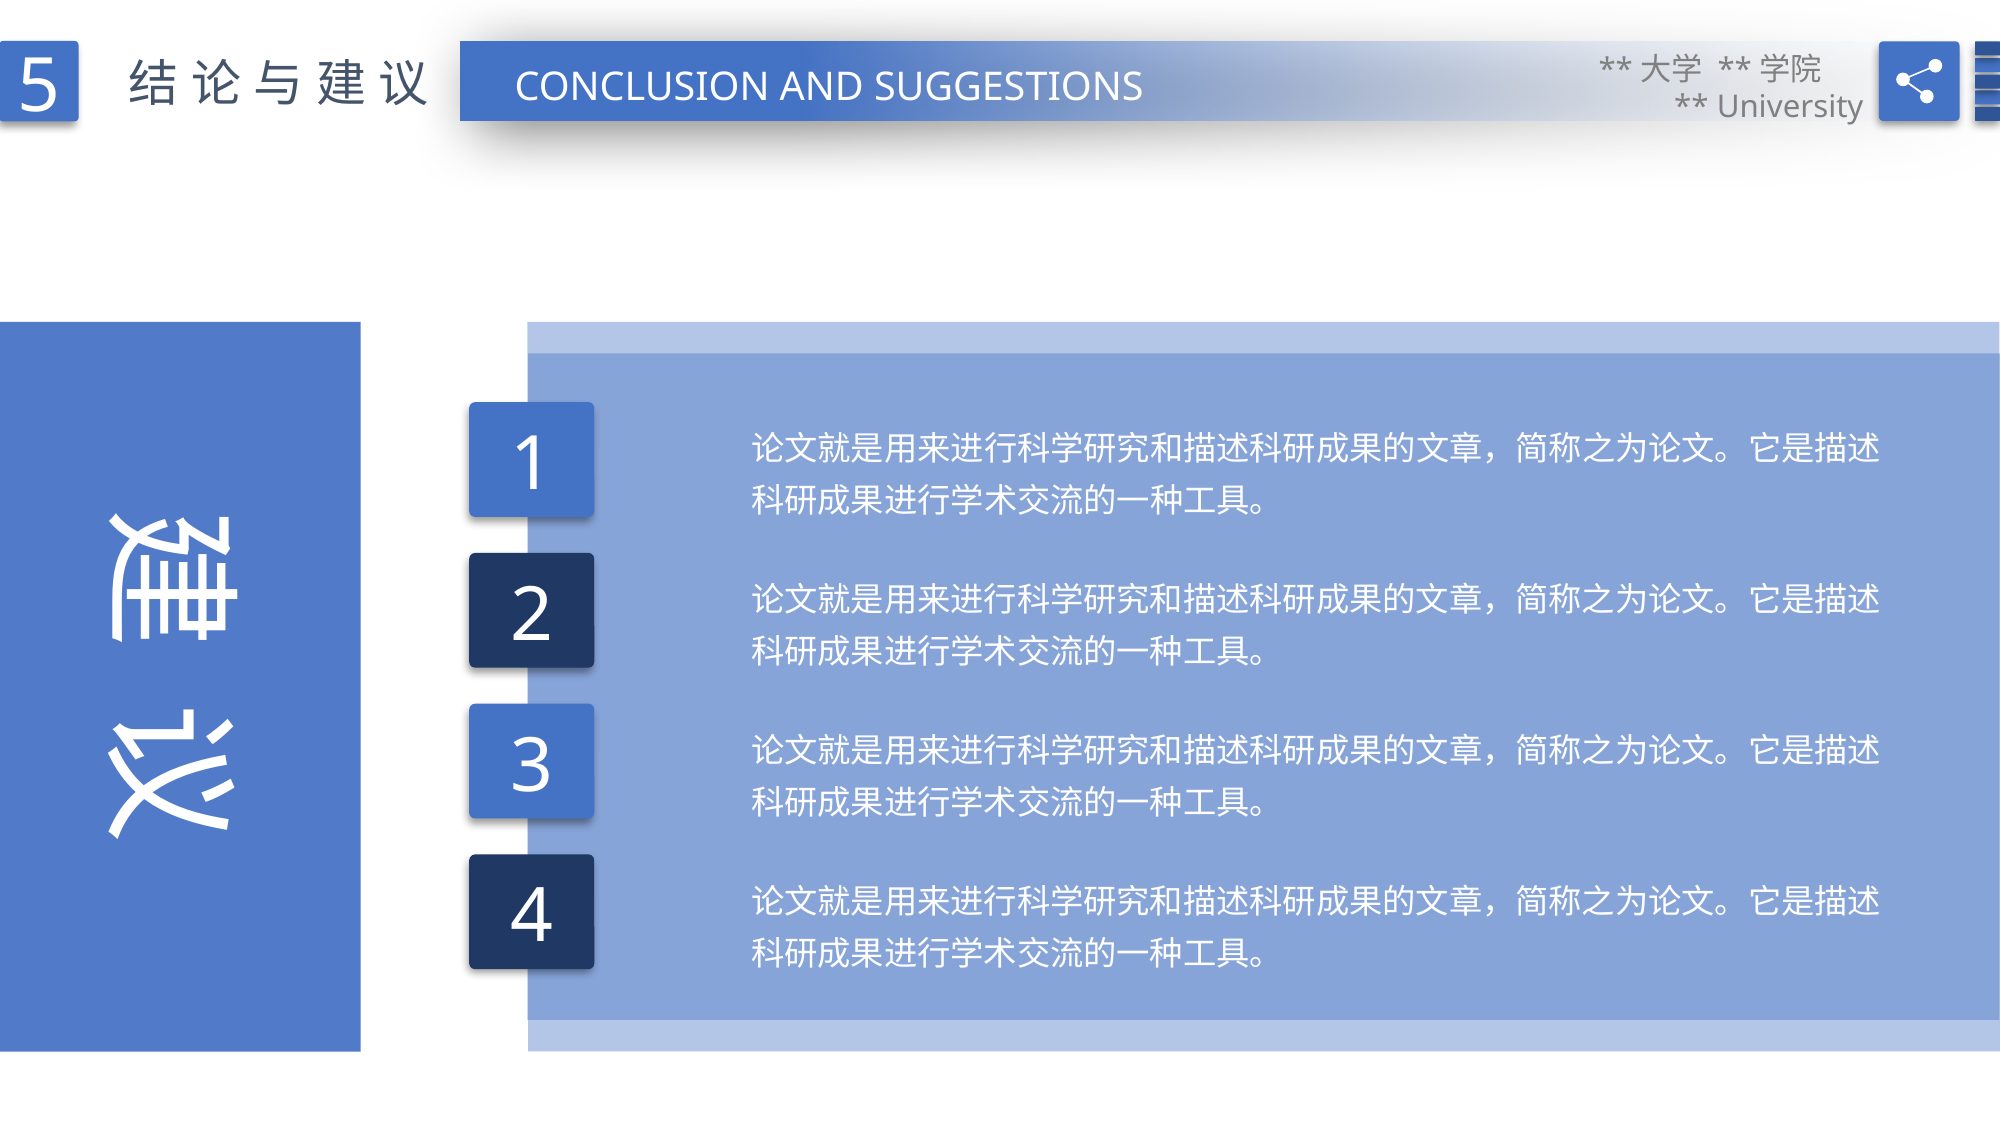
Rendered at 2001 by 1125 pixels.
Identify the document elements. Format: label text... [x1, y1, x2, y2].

text_box 论文就是用来进行科学研究和描述科研成果的文章，简称之为论文。它是描述科研成果进行学术交流的一种工具。 [736, 860, 1907, 980]
text_box 结论与建议 [113, 43, 445, 119]
text_box [0, 321, 362, 1053]
text_box 3 [468, 702, 596, 820]
text_box CONCLUSION AND SUGGESTIONS [499, 53, 1159, 116]
text_box 1 [468, 401, 596, 518]
text_box 论文就是用来进行科学研究和描述科研成果的文章，简称之为论文。它是描述科研成果进行学术交流的一种工具。 [736, 408, 1907, 527]
text_box 2 [468, 551, 596, 669]
text_box 论文就是用来进行科学研究和描述科研成果的文章，简称之为论文。它是描述科研成果进行学术交流的一种工具。 [736, 559, 1907, 678]
text_box 论文就是用来进行科学研究和描述科研成果的文章，简称之为论文。它是描述科研成果进行学术交流的一种工具。 [736, 709, 1907, 829]
text_box 建 议 [76, 500, 276, 878]
text_box [526, 321, 2000, 1021]
text_box [527, 1021, 2000, 1053]
text_box 5 [0, 39, 80, 123]
text_box [459, 40, 2000, 122]
text_box 4 [468, 853, 596, 971]
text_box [1522, 41, 2000, 136]
